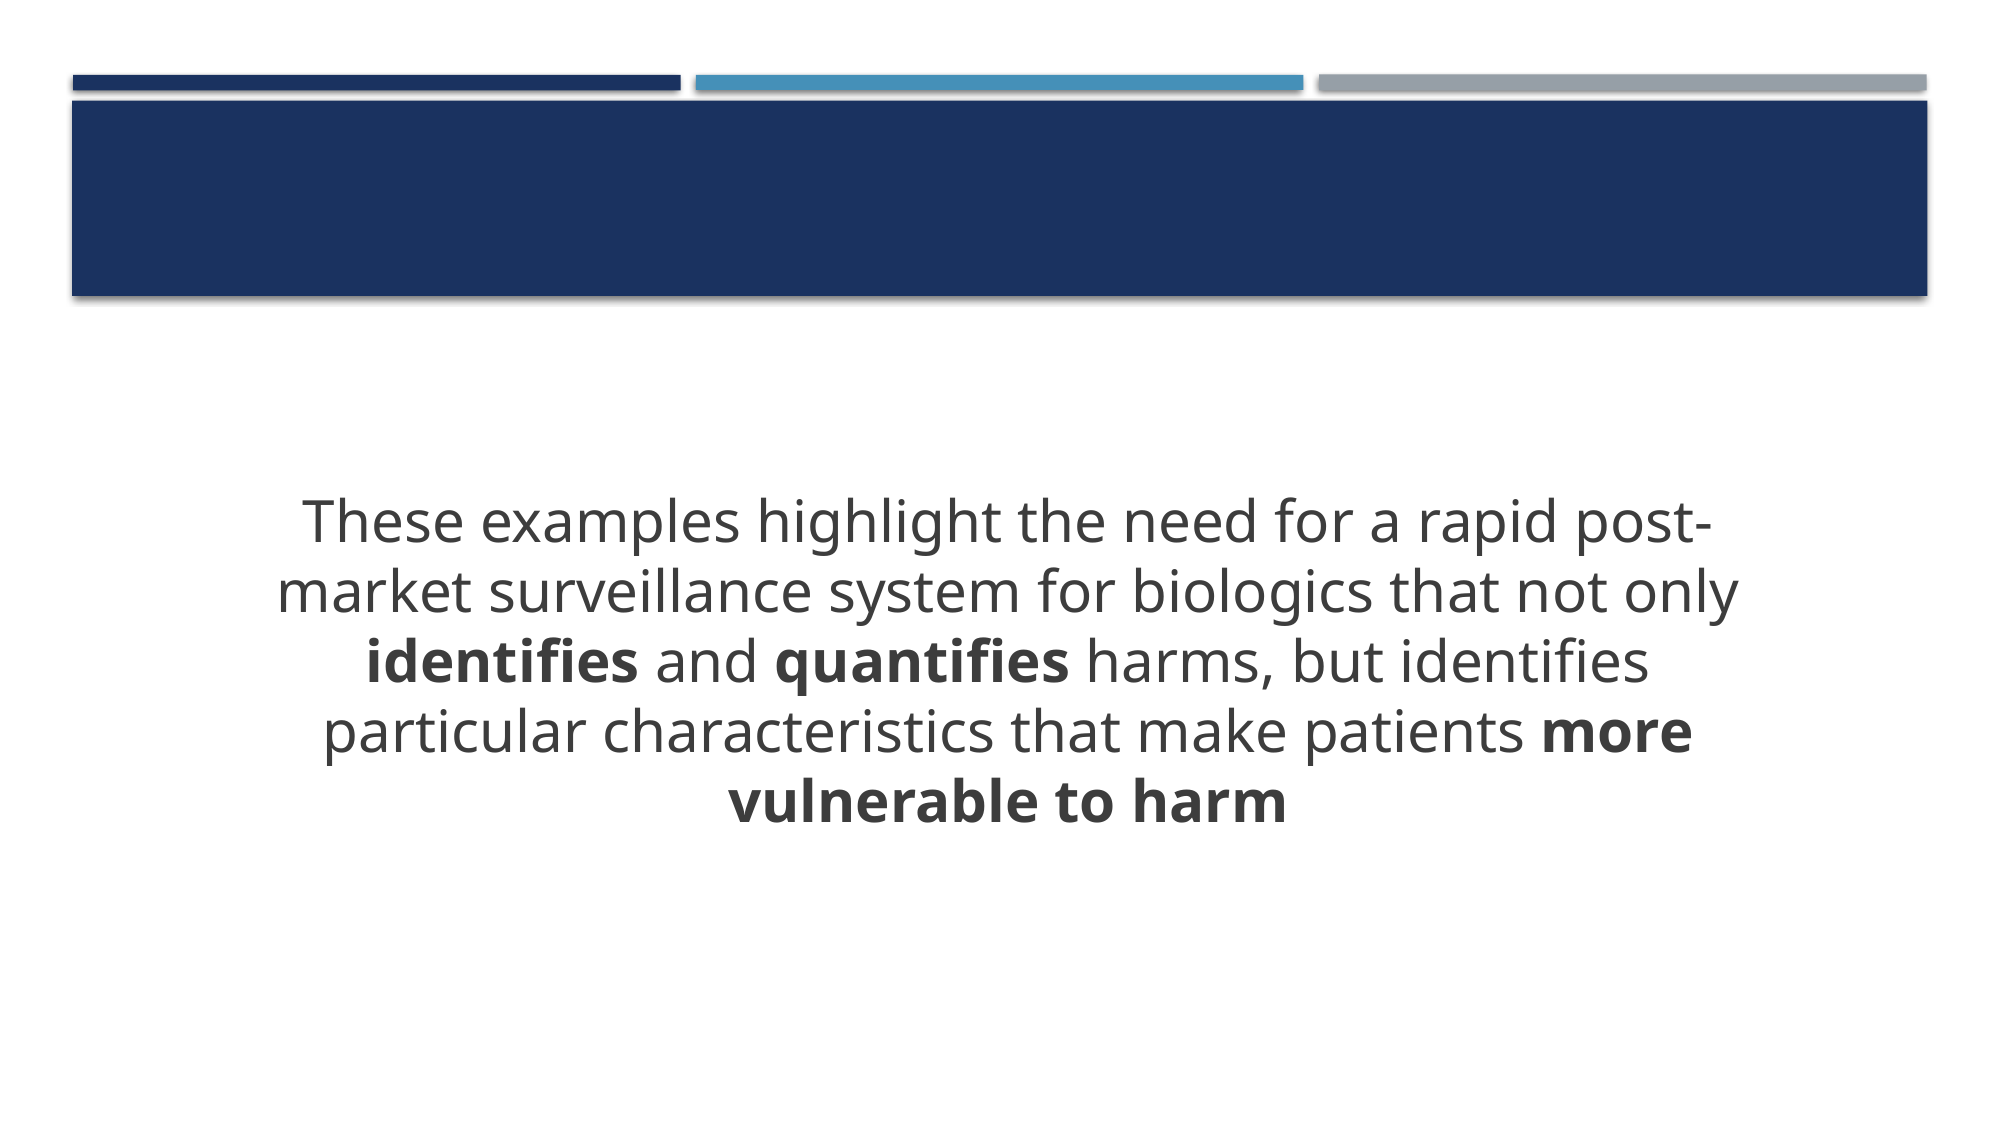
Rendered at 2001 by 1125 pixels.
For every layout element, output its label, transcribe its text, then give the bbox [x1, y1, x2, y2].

list These examples highlight the need for a rapid post-market surveillance system for biologics that not only identifies and quantifies harms, but identifies particular characteristics that make patients more vulnerable to harm [223, 357, 1794, 962]
